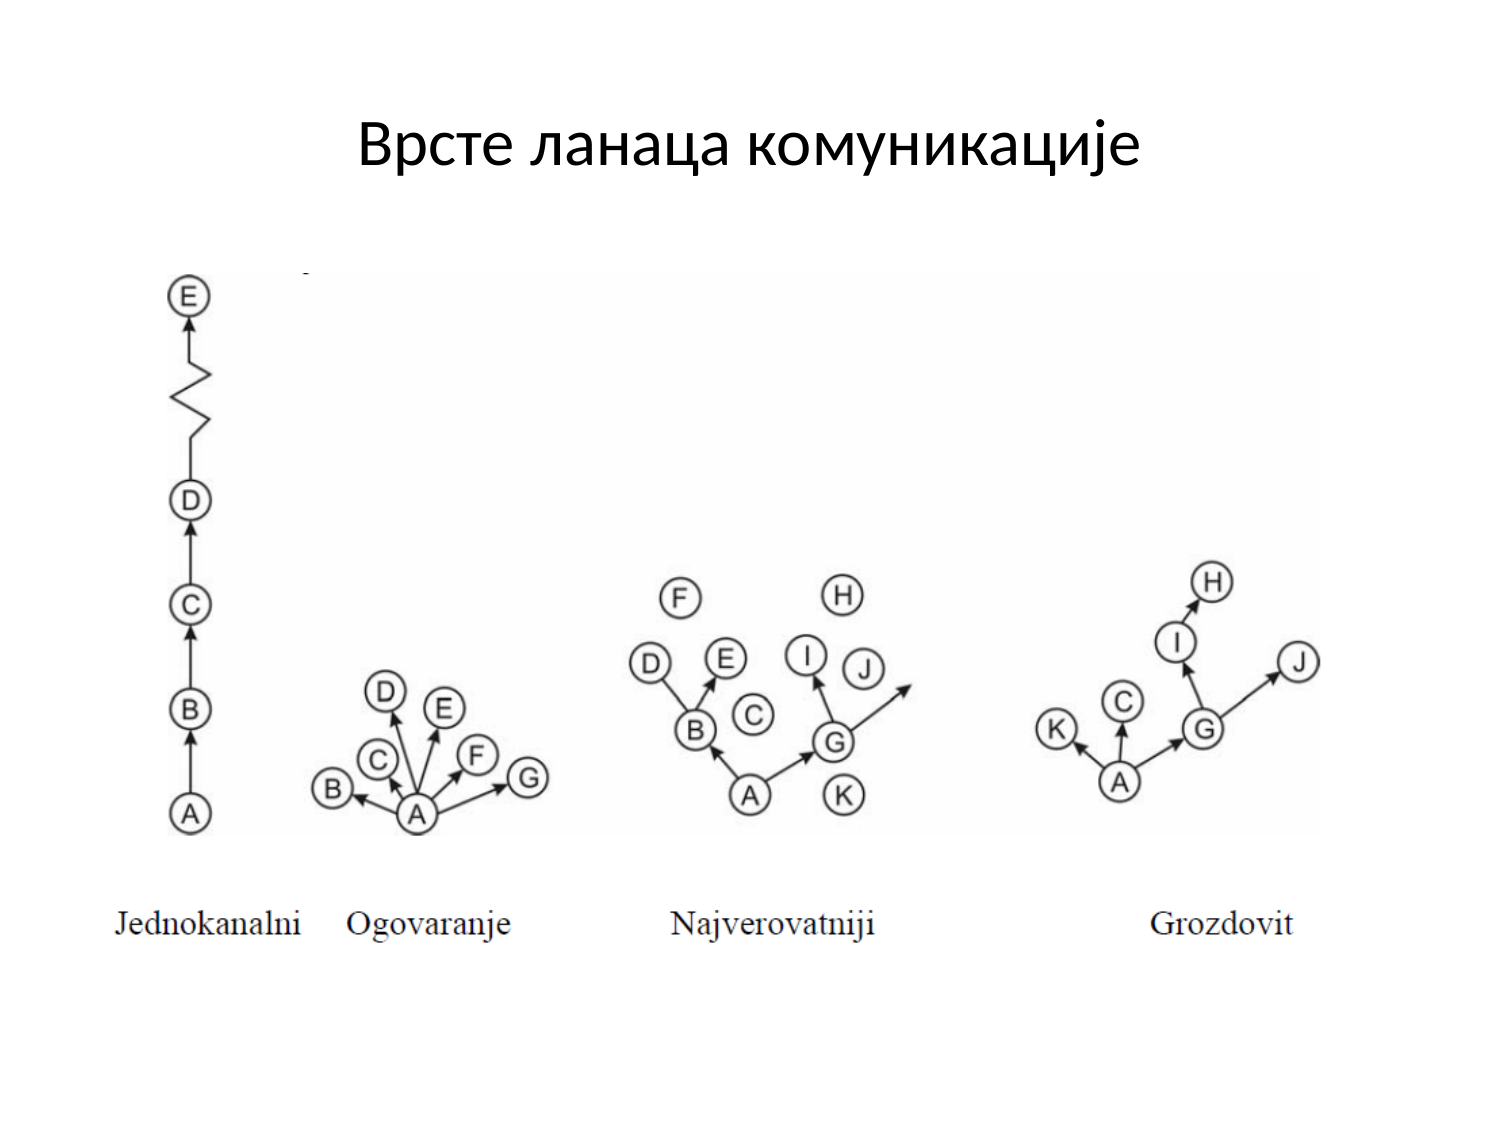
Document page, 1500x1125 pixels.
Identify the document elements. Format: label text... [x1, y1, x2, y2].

title Врсте ланаца комуникације [75, 45, 1425, 233]
picture [111, 272, 1365, 959]
